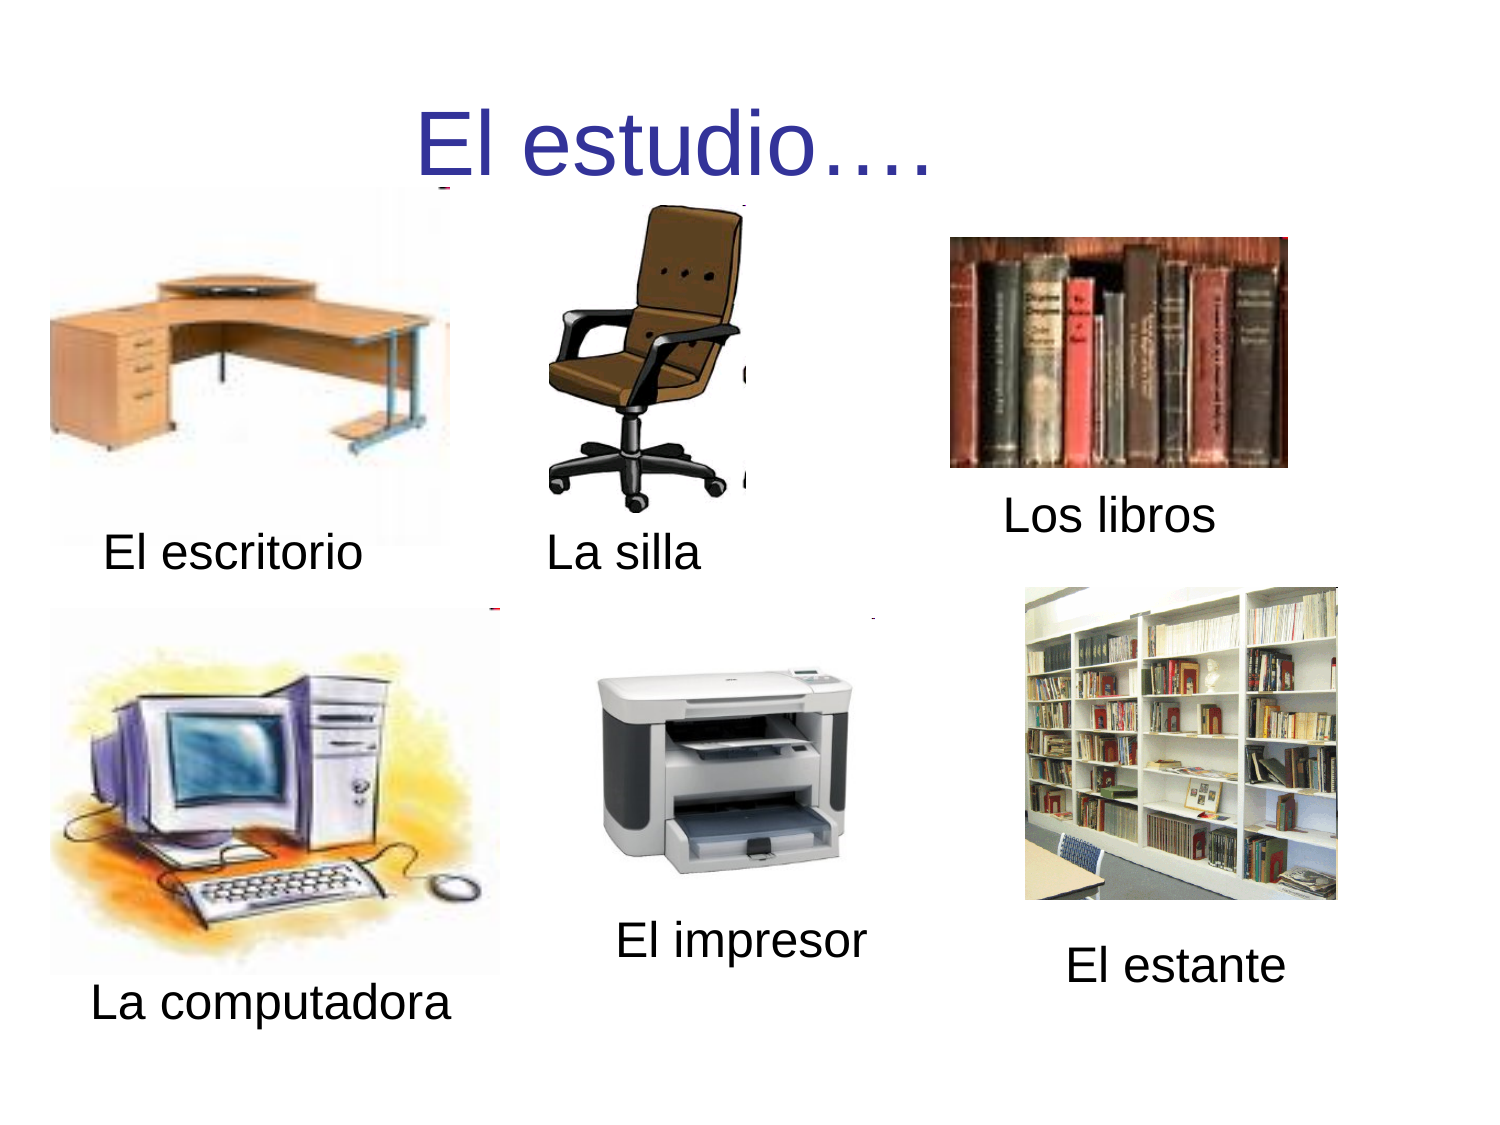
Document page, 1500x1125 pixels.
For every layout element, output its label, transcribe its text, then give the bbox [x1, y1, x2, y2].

picture [580, 618, 876, 913]
text_box La computadora [75, 984, 467, 1038]
text_box El estante [1050, 924, 1303, 1000]
title El estudio…. [0, 45, 1350, 233]
picture [49, 607, 501, 976]
picture [1024, 587, 1338, 901]
picture [49, 187, 451, 546]
picture [549, 205, 746, 513]
text_box El impresor [600, 899, 883, 975]
picture [949, 237, 1288, 469]
text_box La silla [531, 512, 717, 588]
text_box El escritorio [87, 555, 379, 588]
text_box Los libros [987, 477, 1232, 550]
